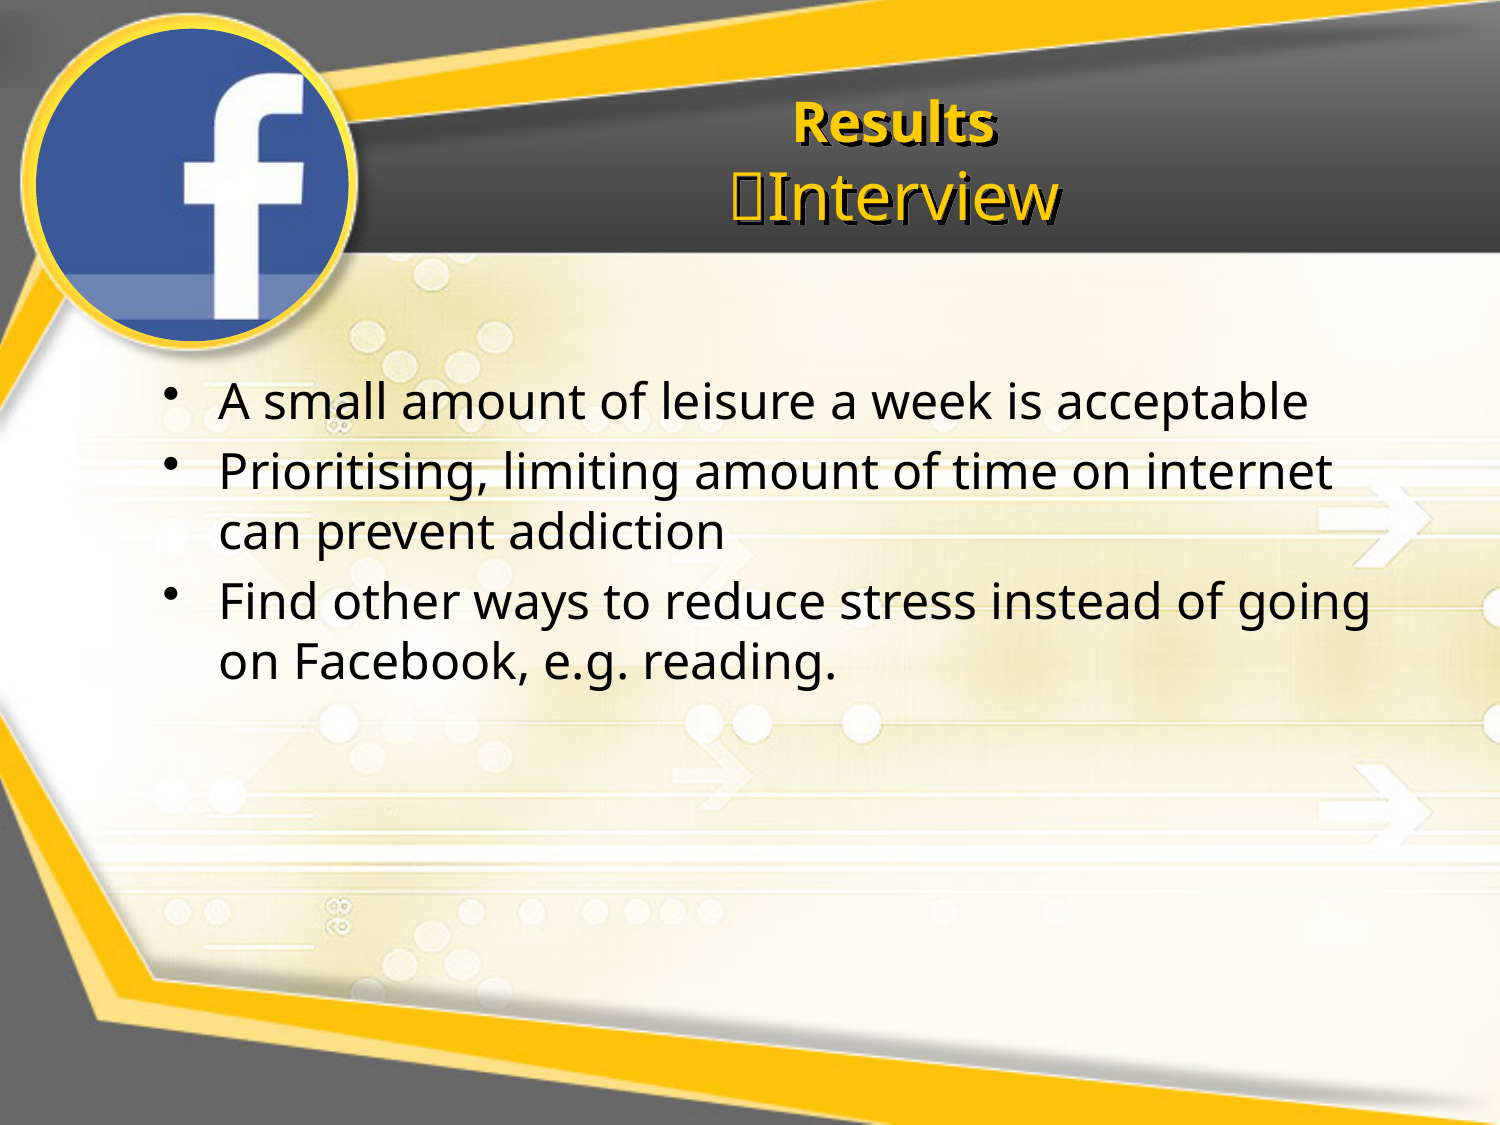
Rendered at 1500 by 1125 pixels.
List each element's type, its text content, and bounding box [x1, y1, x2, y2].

title Results Interview [362, 87, 1426, 233]
list A small amount of leisure a week is acceptable Prioritising, limiting amount of time on internet can prevent addiction Find other ways to reduce stress instead of going on Facebook, e.g. reading. [147, 361, 1426, 977]
picture [0, 0, 1500, 1125]
